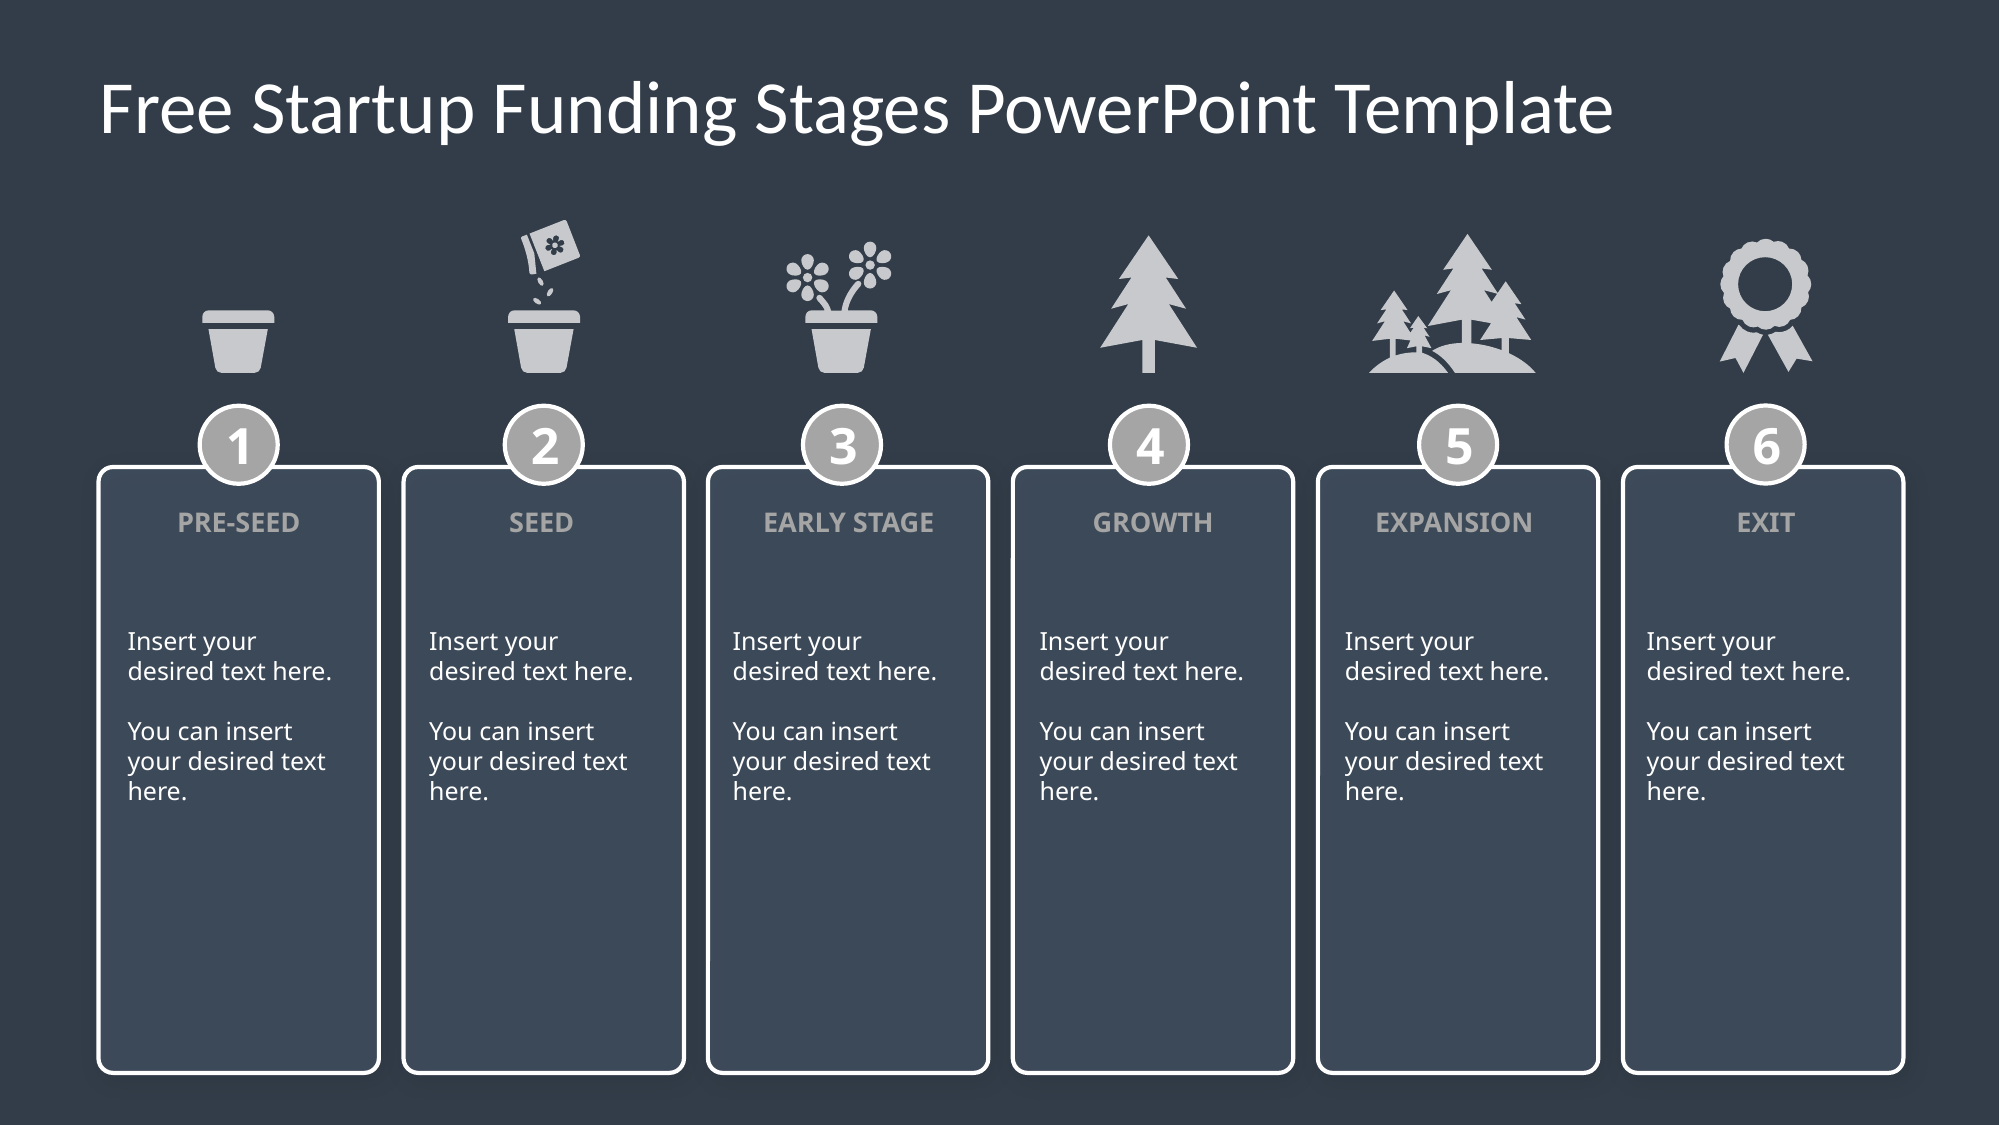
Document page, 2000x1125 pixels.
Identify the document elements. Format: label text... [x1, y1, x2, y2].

text_box Insert your desired text here. You can insert your desired text here. [1646, 625, 1866, 844]
text_box [705, 464, 991, 1076]
text_box [1315, 464, 1601, 1076]
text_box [1719, 238, 1813, 374]
text_box EXPANSION [1350, 492, 1559, 556]
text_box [786, 241, 892, 374]
text_box 5 [1417, 403, 1500, 486]
text_box [1010, 464, 1296, 1076]
text_box Insert your desired text here. You can insert your desired text here. [127, 625, 346, 844]
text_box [202, 310, 275, 374]
text_box 1 [197, 403, 280, 486]
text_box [1368, 233, 1536, 374]
text_box [401, 464, 687, 1076]
text_box [96, 464, 381, 1076]
text_box SEED [432, 492, 651, 556]
text_box 2 [502, 403, 585, 486]
text_box Insert your desired text here. You can insert your desired text here. [429, 625, 648, 844]
text_box GROWTH [1033, 492, 1273, 556]
text_box EARLY STAGE [727, 492, 970, 556]
text_box 6 [1724, 403, 1807, 486]
text_box Insert your desired text here. You can insert your desired text here. [1345, 625, 1564, 844]
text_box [507, 219, 581, 374]
text_box EXIT [1646, 492, 1886, 556]
title Free Startup Funding Stages PowerPoint Template [99, 45, 1900, 162]
text_box Insert your desired text here. You can insert your desired text here. [732, 625, 952, 844]
text_box [1620, 464, 1906, 1076]
text_box 4 [1107, 403, 1191, 486]
text_box [1100, 235, 1198, 373]
text_box PRE-SEED [120, 499, 358, 549]
text_box Insert your desired text here. You can insert your desired text here. [1039, 625, 1259, 844]
text_box 3 [800, 403, 884, 486]
